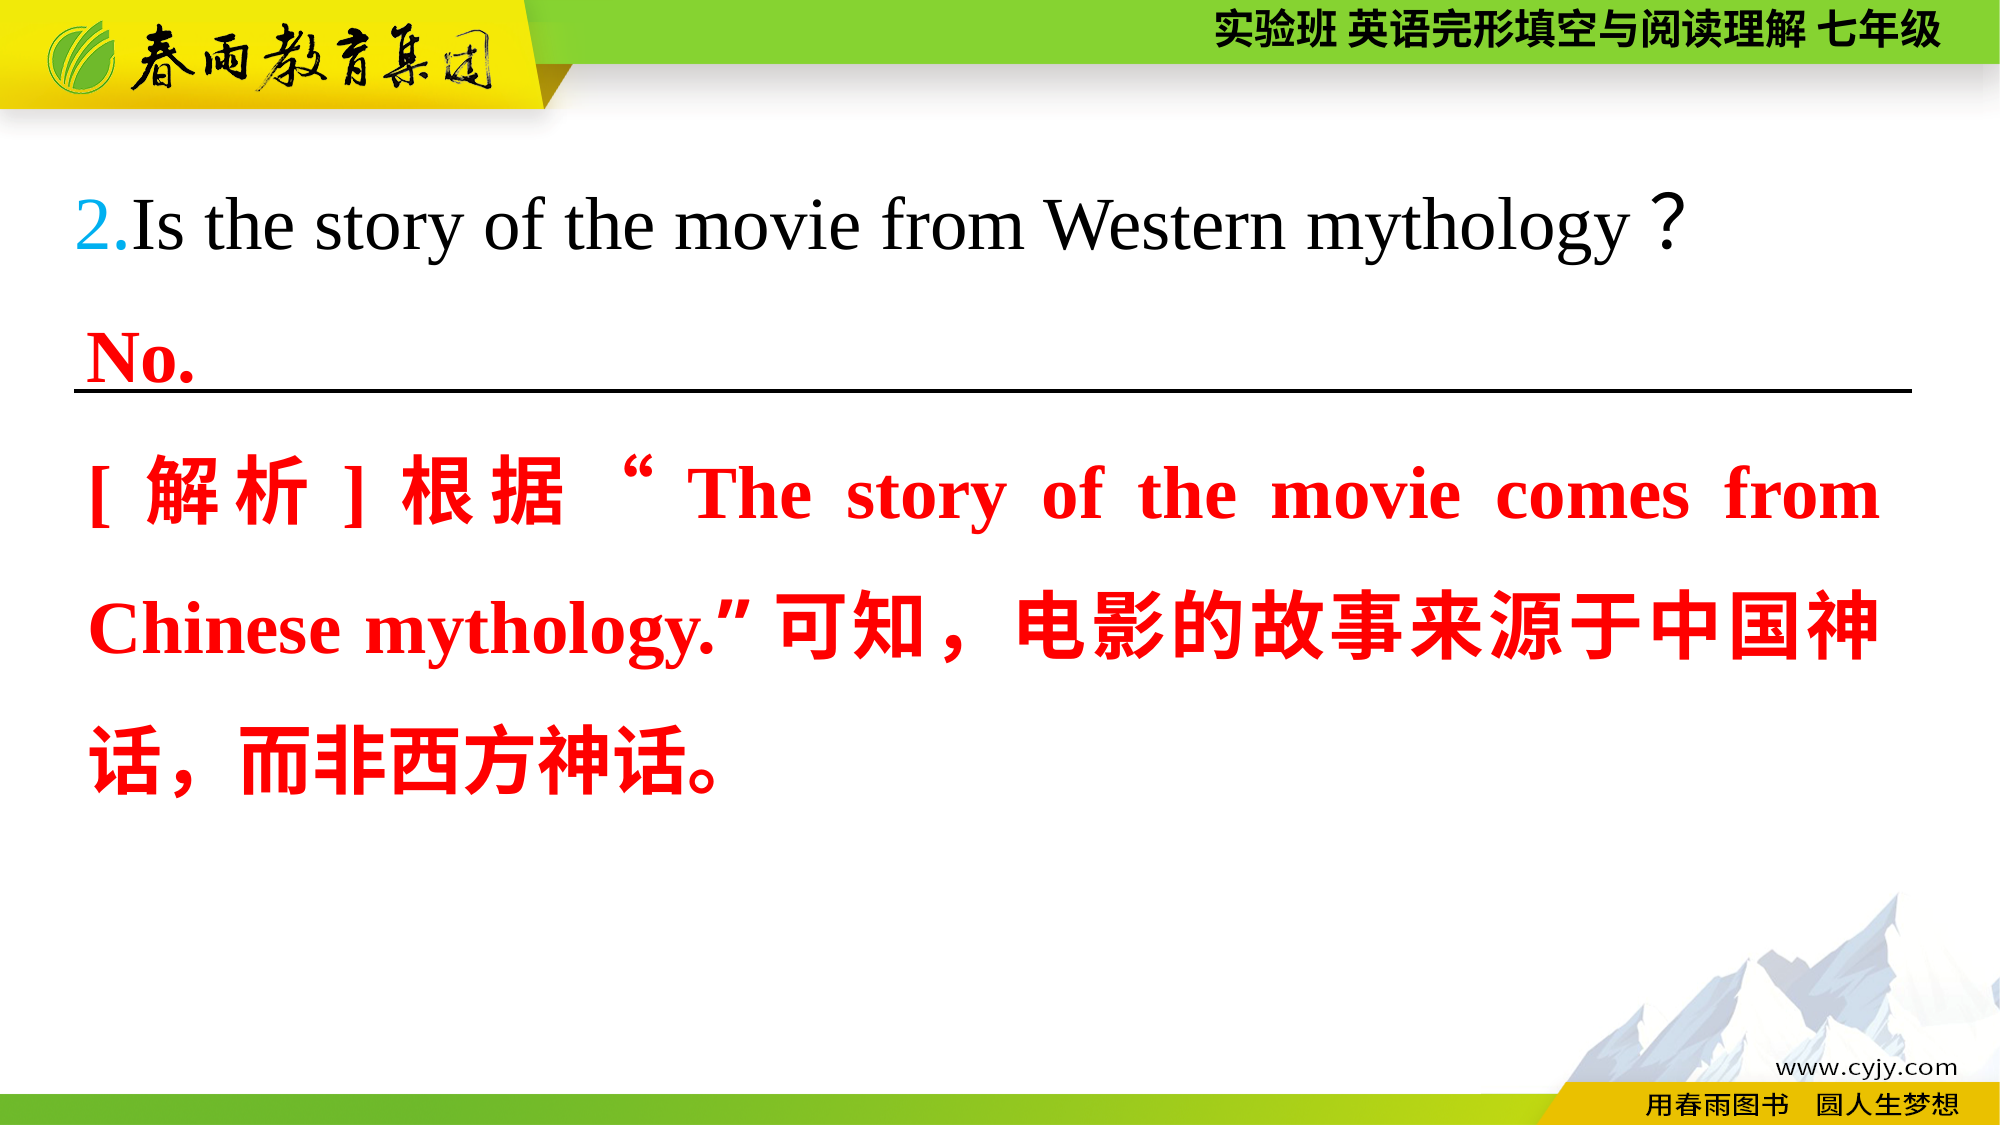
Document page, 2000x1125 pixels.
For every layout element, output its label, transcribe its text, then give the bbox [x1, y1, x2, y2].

list 2.Is the story of the movie from Western mythology？ _________________________________________________ [59, 122, 1944, 411]
picture [0, 0, 2000, 1125]
text_box No. [71, 254, 1899, 405]
text_box [解析]根据“The story of the movie comes from Chinese mythology.”可知，电影的故事来源于中国神话，而非西方神话。 [72, 390, 1898, 811]
